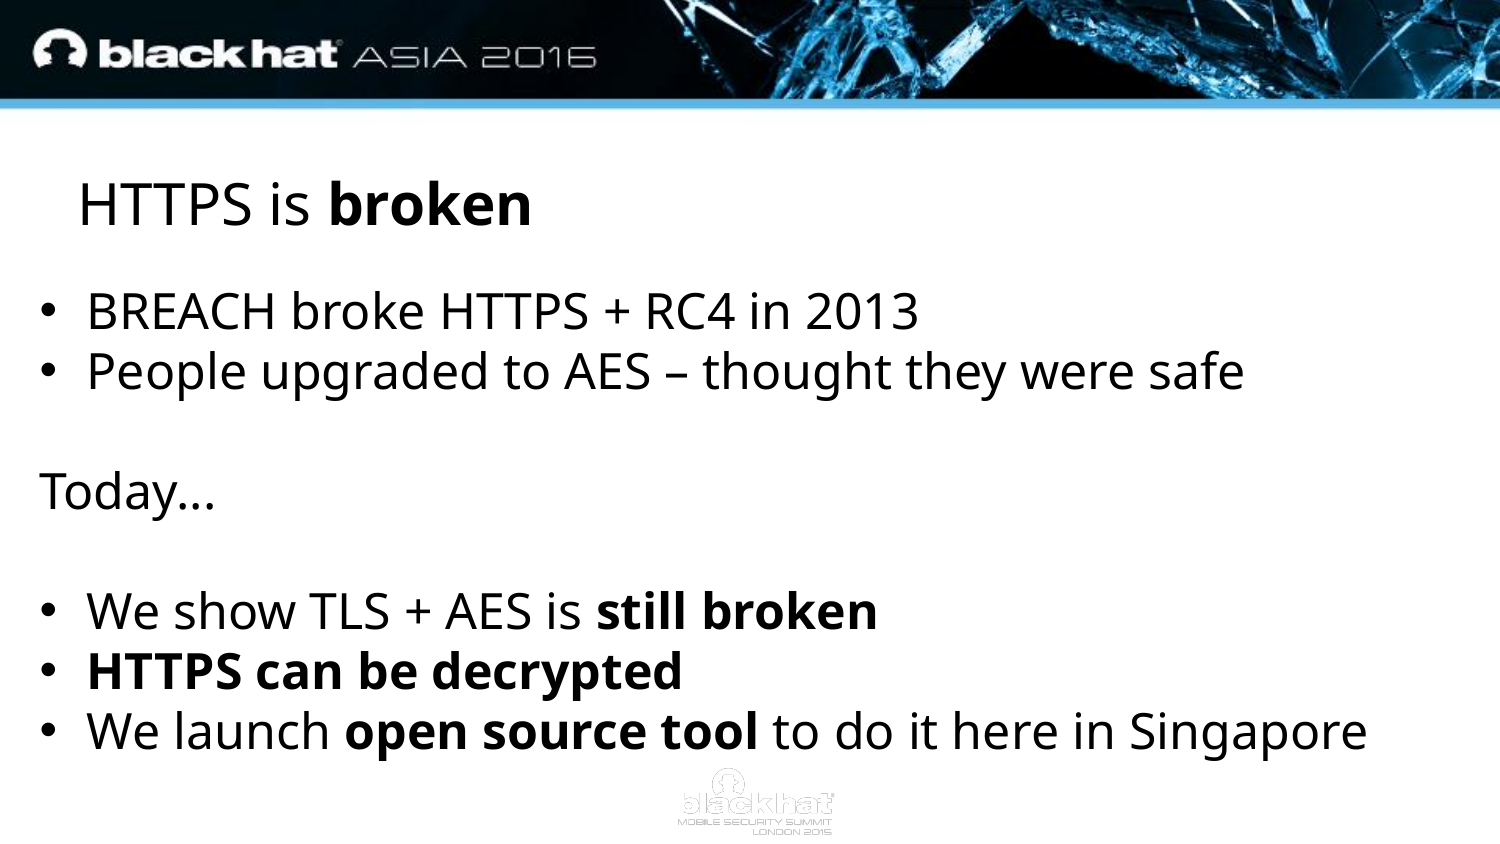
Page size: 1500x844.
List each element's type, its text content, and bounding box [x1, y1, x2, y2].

picture [0, 0, 1500, 844]
text_box BREACH broke HTTPS + RC4 in 2013 People upgraded to AES – thought they were safe Today... We show TLS + AES is still broken HTTPS can be decrypted We launch open source tool to do it here in Singapore [24, 271, 1450, 827]
text_box HTTPS is broken [62, 159, 1438, 245]
